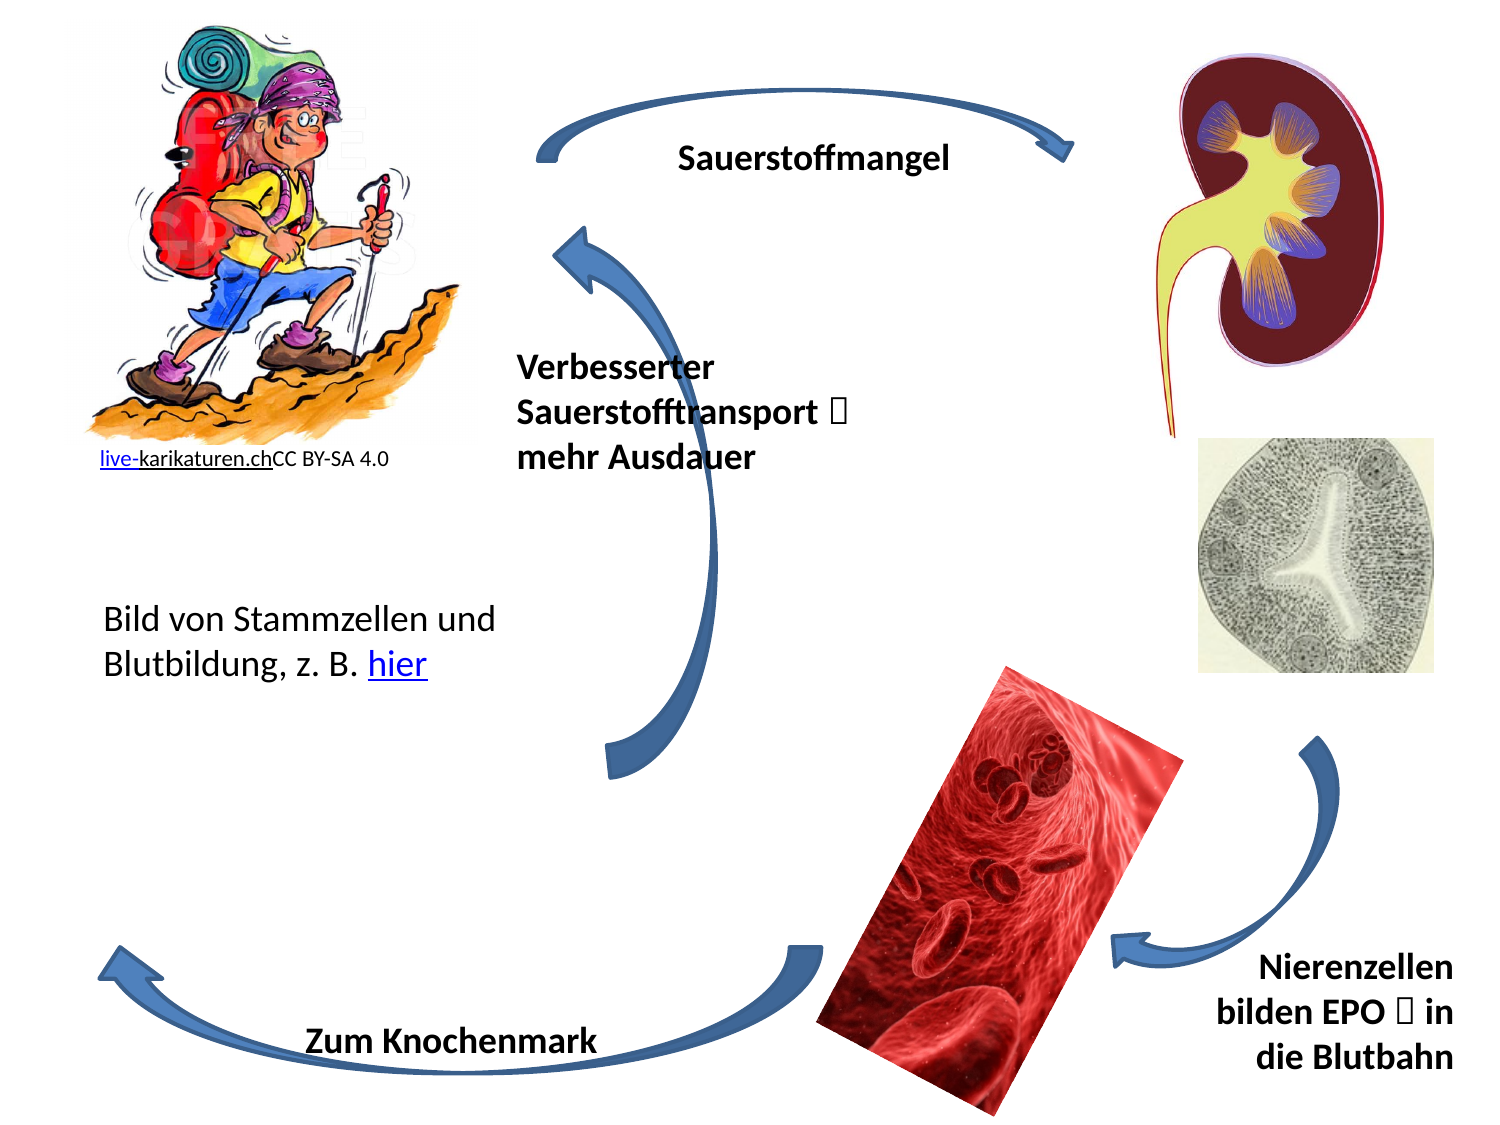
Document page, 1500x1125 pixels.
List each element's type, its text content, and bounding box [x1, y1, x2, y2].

text_box live-karikaturen.chCC BY-SA 4.0 [85, 454, 473, 479]
picture [64, 18, 478, 445]
text_box Nierenzellen bilden EPO  in die Blutbahn [1152, 934, 1469, 1085]
text_box [1233, 735, 1340, 934]
picture [1140, 53, 1434, 673]
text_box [501, 214, 912, 773]
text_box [88, 946, 822, 1074]
picture [796, 667, 1202, 1116]
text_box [537, 89, 1081, 187]
text_box Bild von Stammzellen und Blutbildung, z. B. hier [88, 586, 496, 691]
